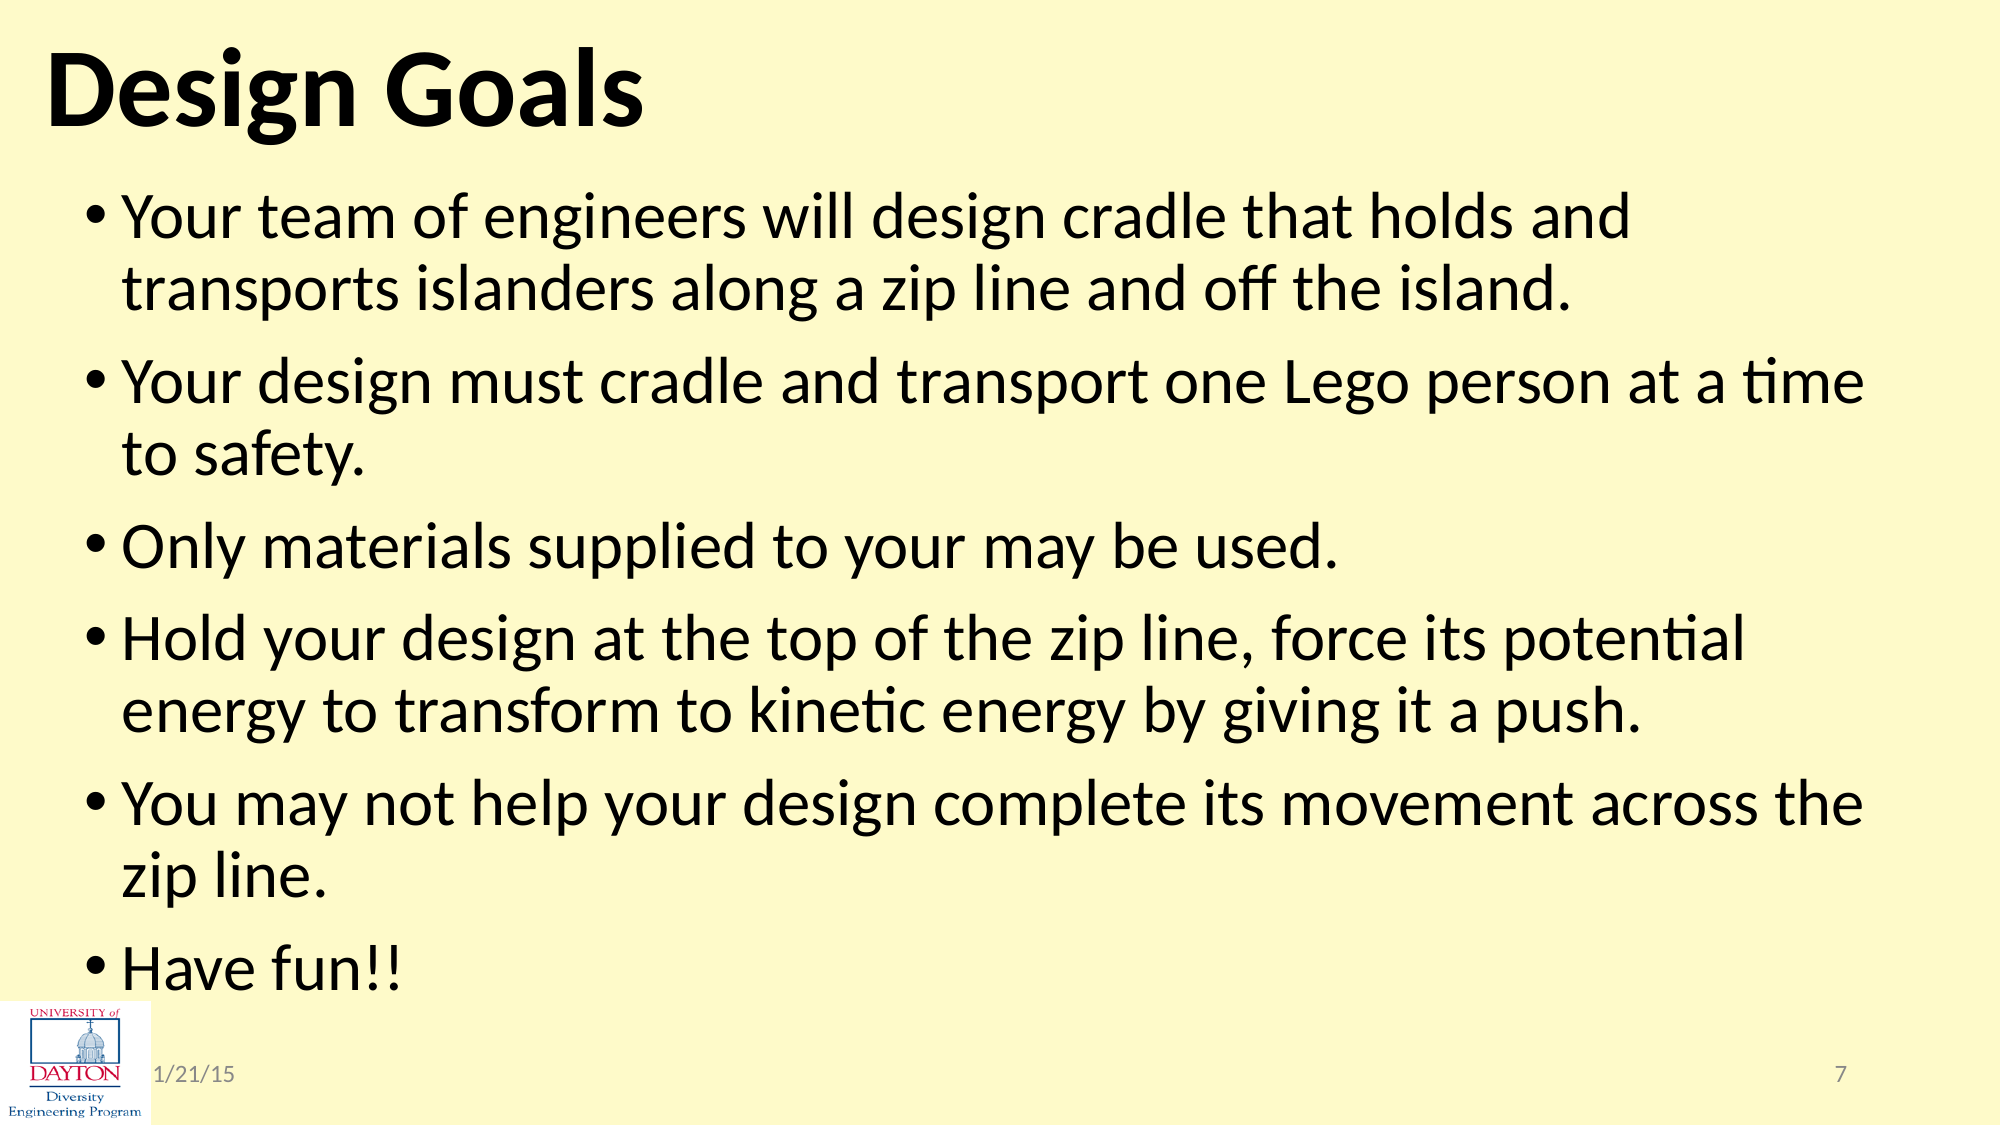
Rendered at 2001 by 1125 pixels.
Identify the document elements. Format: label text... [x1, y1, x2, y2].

list Your team of engineers will design cradle that holds and transports islanders along a zip line and off the island. Your design must cradle and transport one Lego person at a time to safety. Only materials supplied to your may be used. Hold your design at the top of the zip line, force its potential energy to transform to kinetic energy by giving it a push. You may not help your design complete its movement across the zip line. Have fun!! [69, 173, 1938, 1028]
title Design Goals [30, 6, 1865, 175]
picture [0, 1001, 151, 1125]
